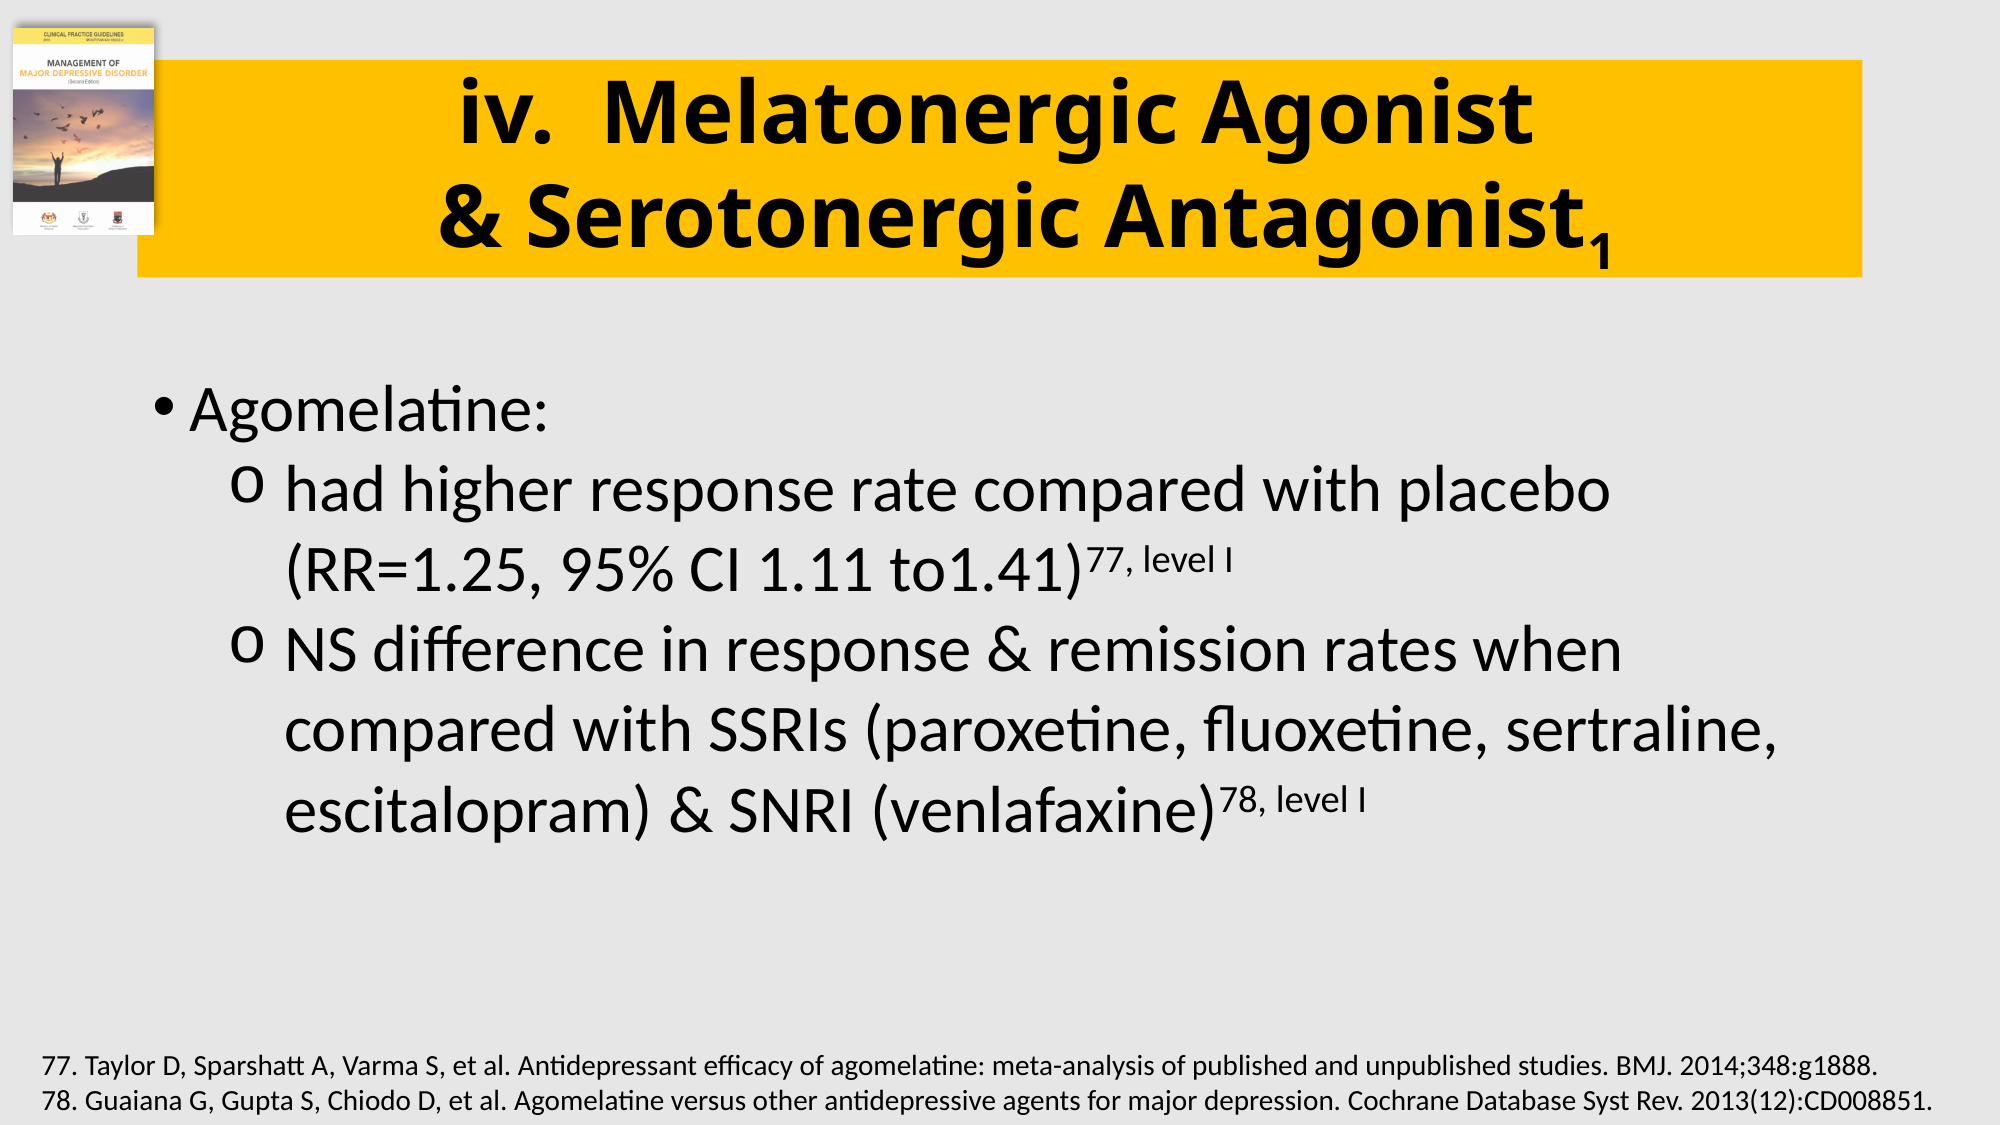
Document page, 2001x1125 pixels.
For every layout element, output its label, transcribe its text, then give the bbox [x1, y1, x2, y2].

title iv. Melatonergic Agonist & Serotonergic Antagonist1 [137, 59, 1863, 277]
text_box 77. Taylor D, Sparshatt A, Varma S, et al. Antidepressant efficacy of agomelatine: meta-analysis of published and unpublished studies. BMJ. 2014;348:g1888. 78. Guaiana G, Gupta S, Chiodo D, et al. Agomelatine versus other antidepressive agents for major depression. Cochrane Database Syst Rev. 2013(12):CD008851. [26, 1039, 2000, 1124]
list Agomelatine: had higher response rate compared with placebo (RR=1.25, 95% CI 1.11 to1.41)77, level I NS difference in response & remission rates when compared with SSRIs (paroxetine, fluoxetine, sertraline, escitalopram) & SNRI (venlafaxine)78, level I [137, 277, 1863, 1039]
picture [13, 28, 154, 235]
